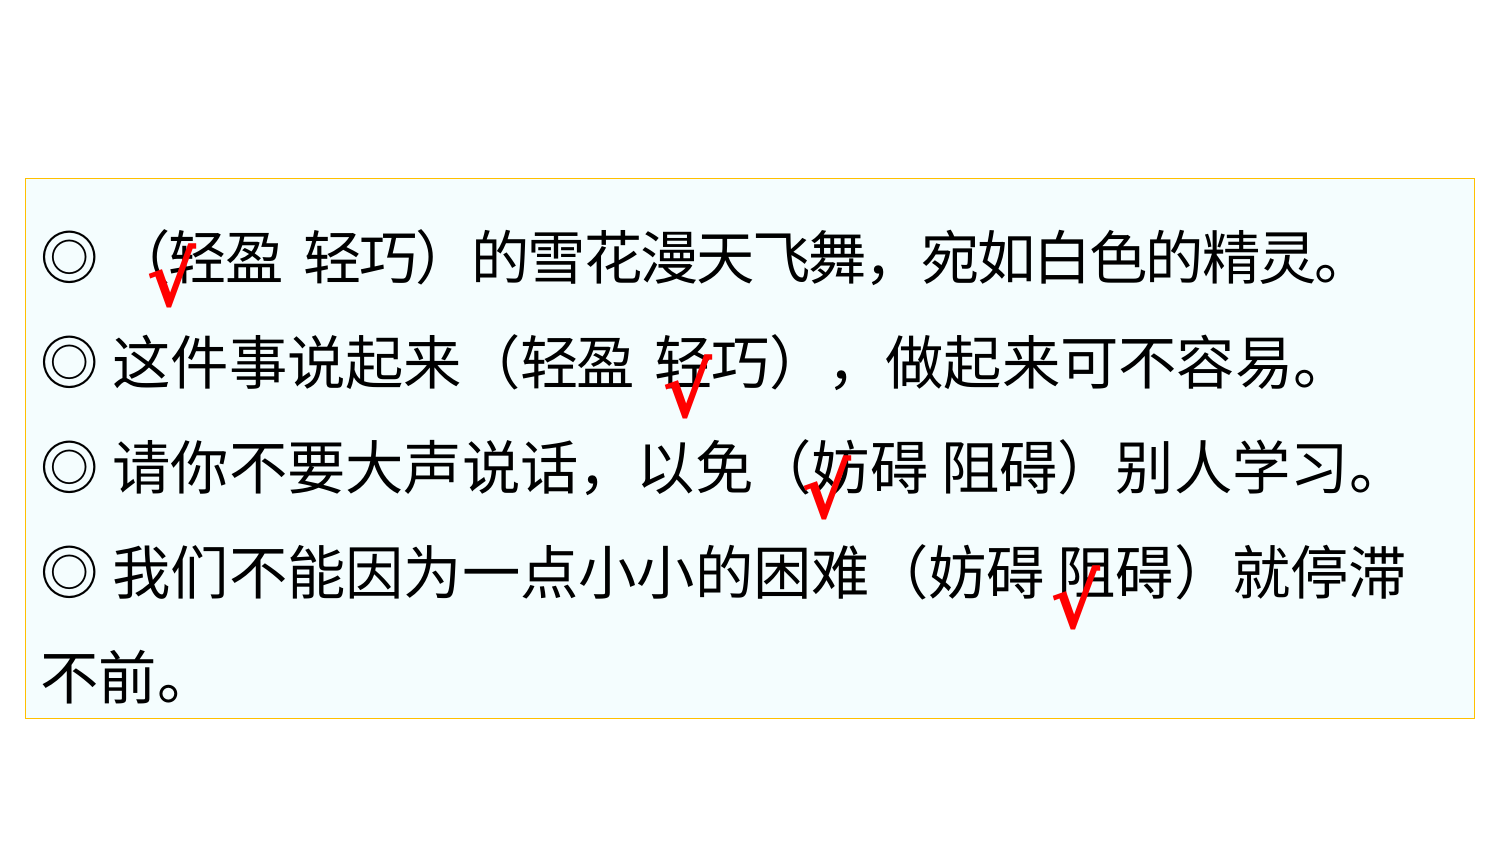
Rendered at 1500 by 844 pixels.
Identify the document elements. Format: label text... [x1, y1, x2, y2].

text_box √ [131, 178, 270, 329]
text_box ◎（轻盈 轻巧）的雪花漫天飞舞，宛如白色的精灵。 ◎这件事说起来（轻盈 轻巧），做起来可不容易。 ◎请你不要大声说话，以免（妨碍 阻碍）别人学习。 ◎我们不能因为一点小小的困难（妨碍 阻碍）就停滞不前。 [25, 178, 1475, 719]
text_box √ [1035, 501, 1174, 652]
text_box √ [648, 290, 787, 440]
text_box √ [786, 391, 925, 542]
